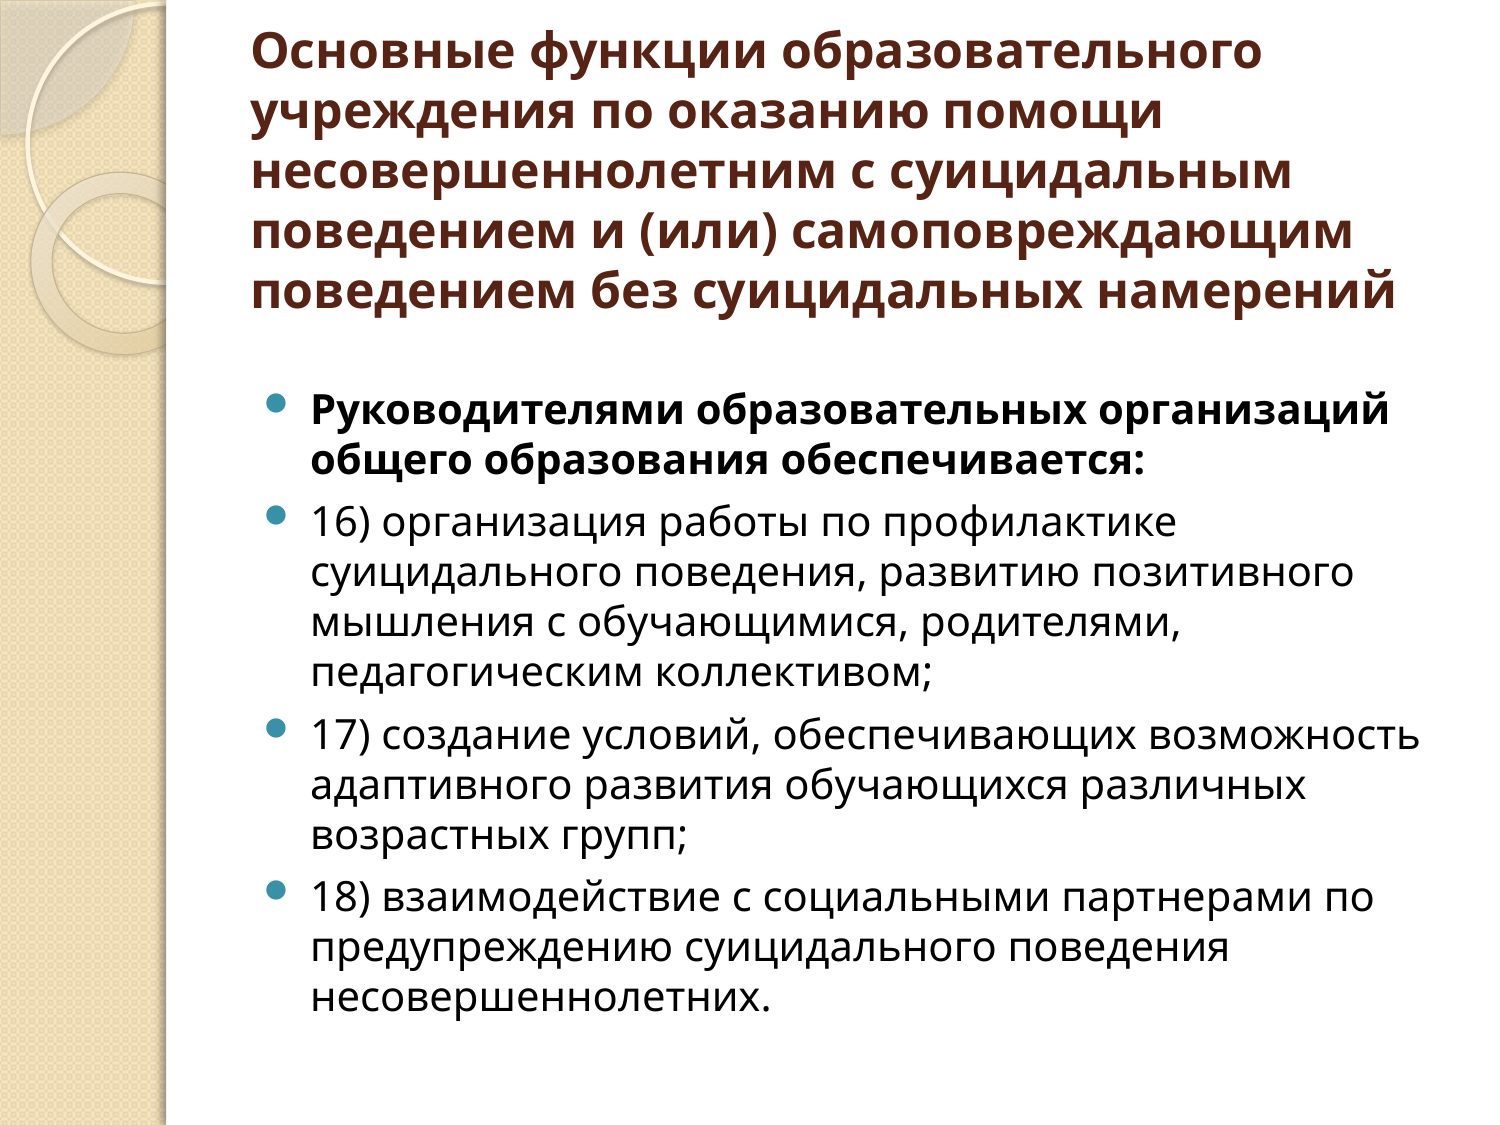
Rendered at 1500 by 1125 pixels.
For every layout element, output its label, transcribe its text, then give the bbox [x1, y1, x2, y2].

list Руководителями образовательных организаций общего образования обеспечивается: 16) организация работы по профилактике суицидального поведения, развитию позитивного мышления с обучающимися, родителями, педагогическим коллективом; 17) создание условий, обеспечивающих возможность адаптивного развития обучающихся различных возрастных групп; 18) взаимодействие с социальными партнерами по предупреждению суицидального поведения несовершеннолетних. [235, 375, 1466, 1025]
title Основные функции образовательного учреждения по оказанию помощи несовершеннолетним с суицидальным поведением и (или) самоповреждающим поведением без суицидальных намерений [235, 105, 1466, 233]
